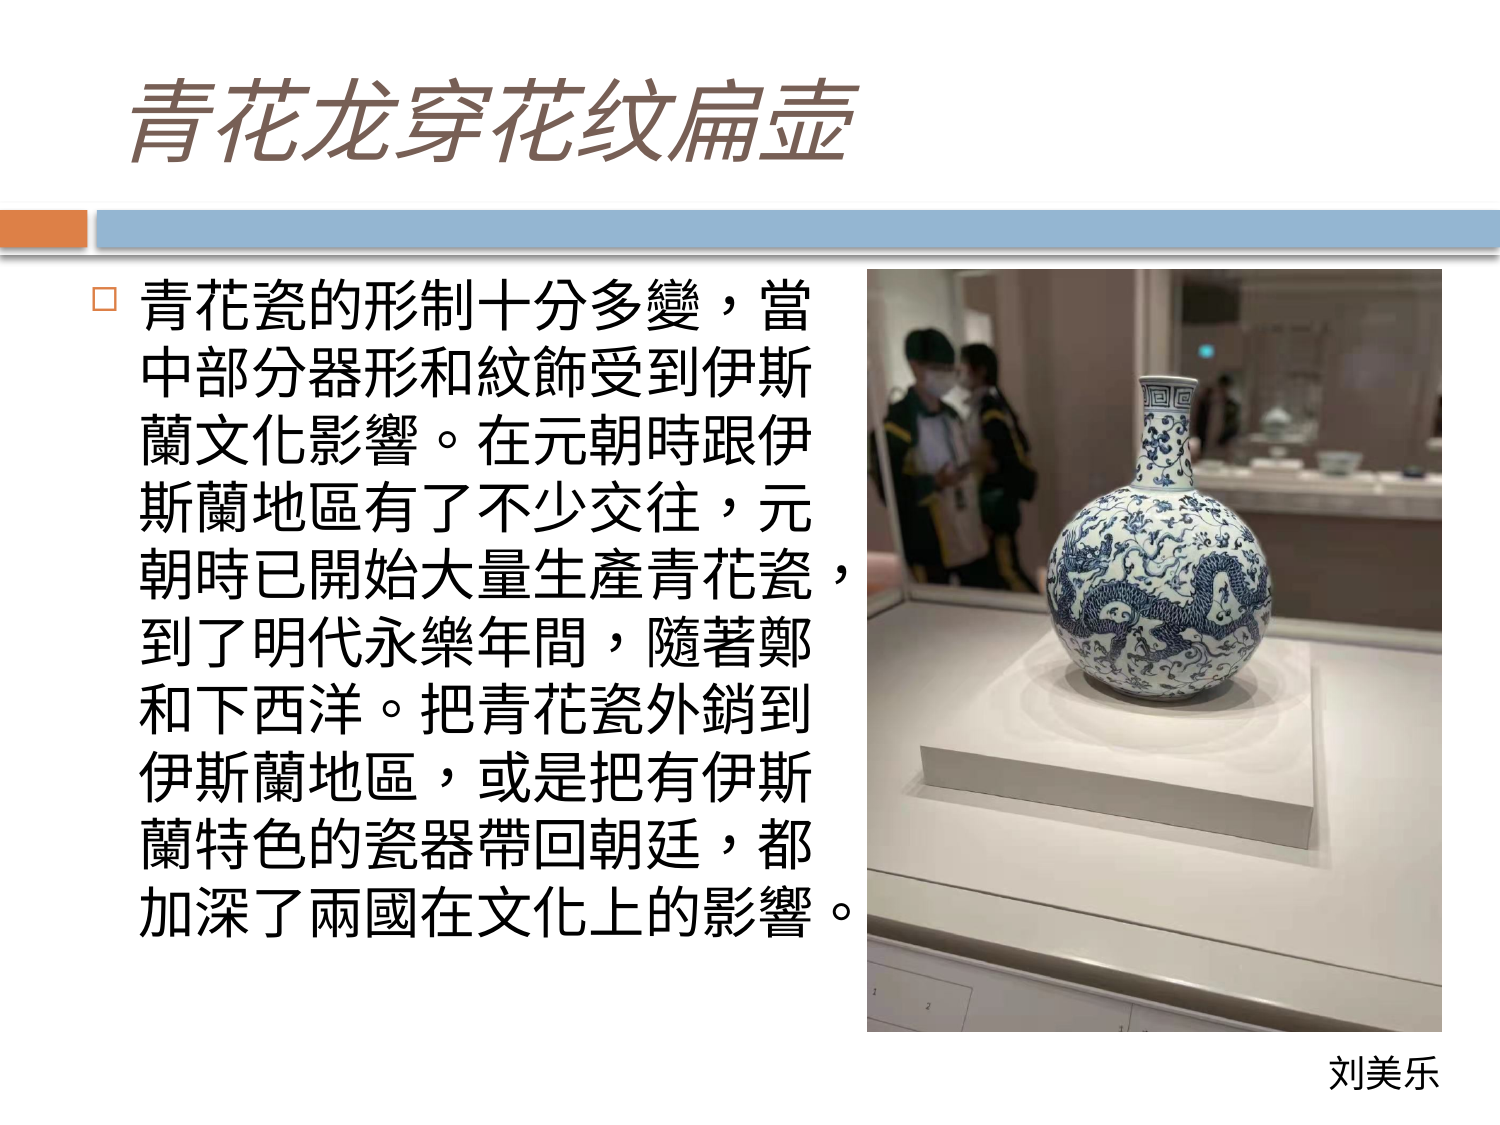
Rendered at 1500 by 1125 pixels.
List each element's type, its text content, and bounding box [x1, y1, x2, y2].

text_box 刘美乐 [1313, 1042, 1456, 1103]
title 青花龙穿花纹扁壶 [100, 37, 1438, 200]
list 青花瓷的形制十分多變，當中部分器形和紋飾受到伊斯蘭文化影響。在元朝時跟伊斯蘭地區有了不少交往，元朝時已開始大量生產青花瓷，到了明代永樂年間，隨著鄭和下西洋。把青花瓷外銷到伊斯蘭地區，或是把有伊斯蘭特色的瓷器帶回朝廷，都加深了兩國在文化上的影響。 [75, 262, 844, 1005]
picture [866, 269, 1442, 1032]
